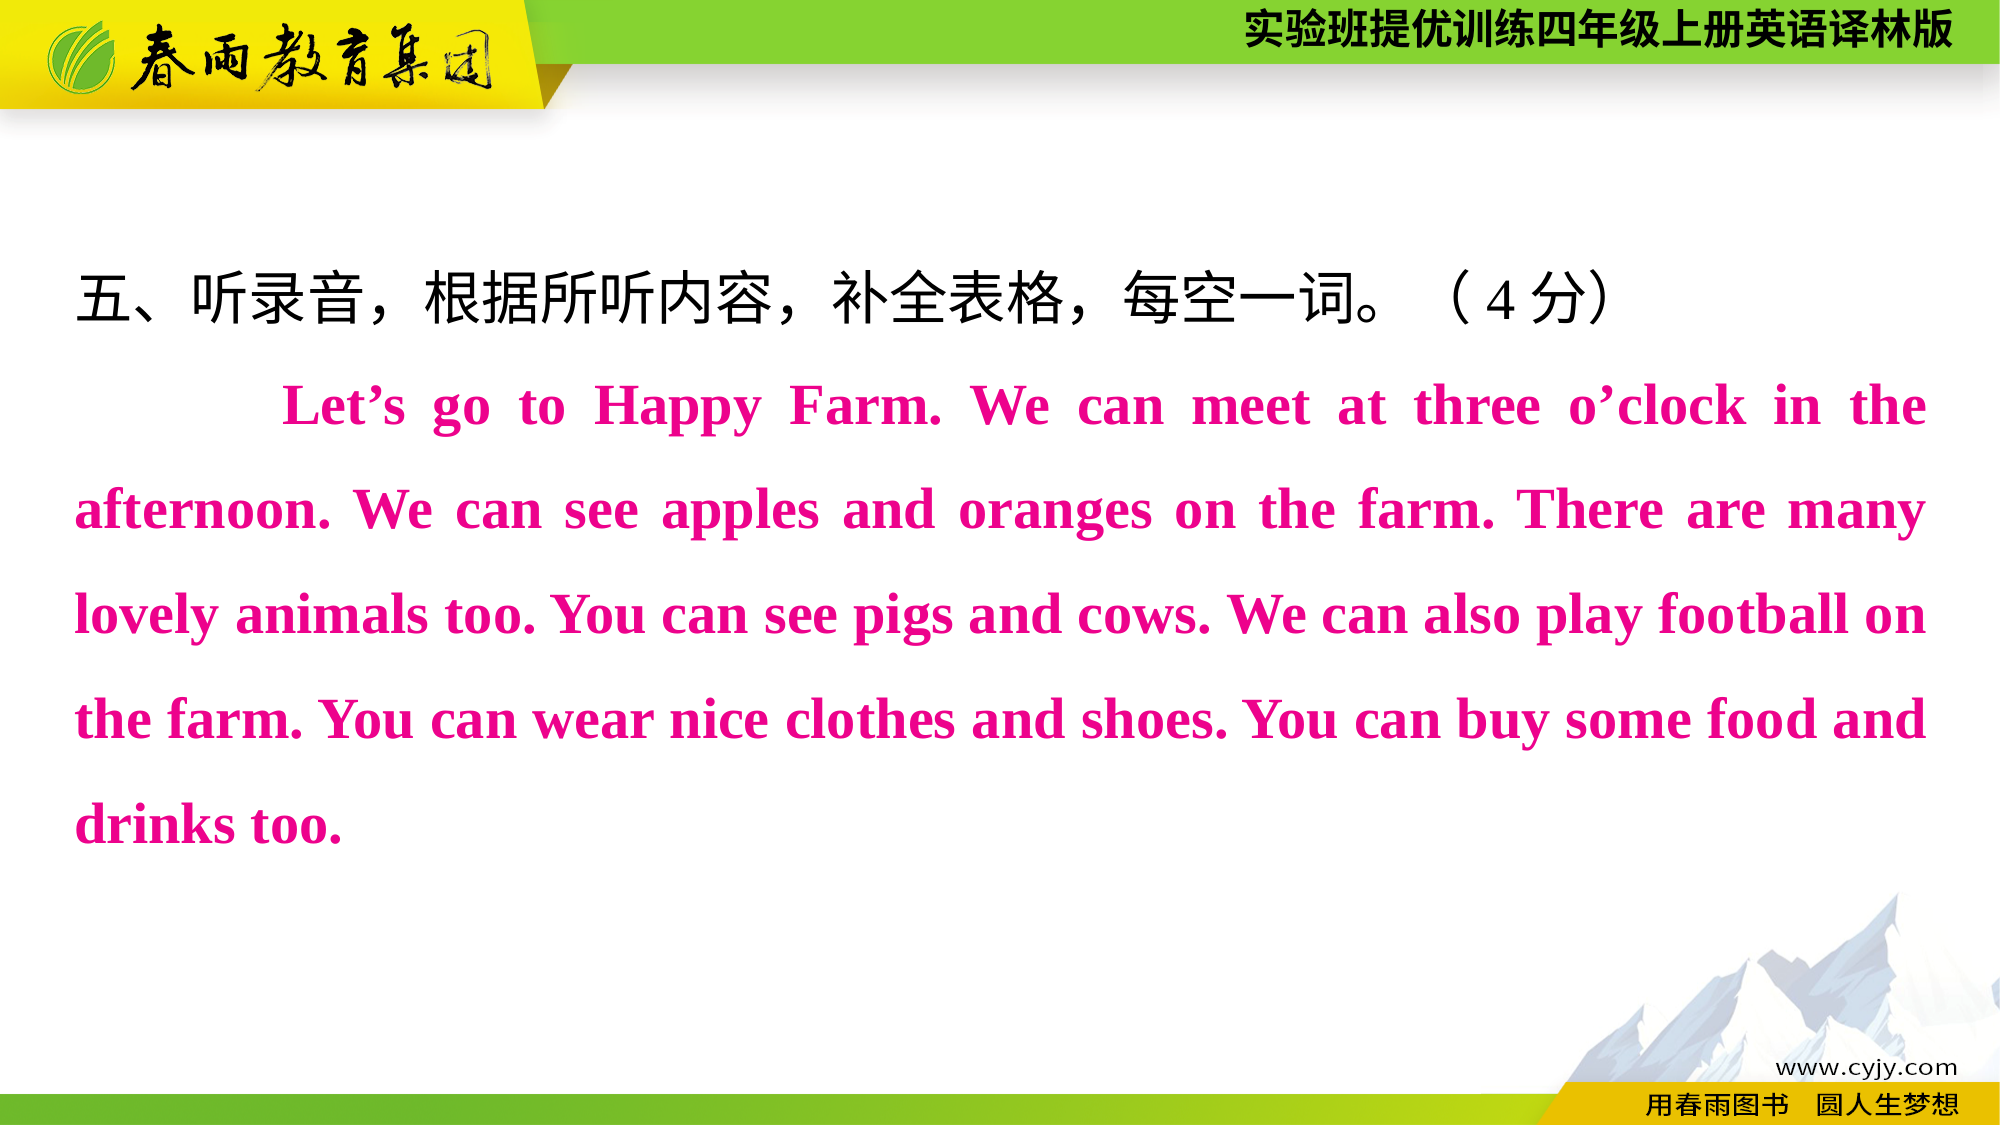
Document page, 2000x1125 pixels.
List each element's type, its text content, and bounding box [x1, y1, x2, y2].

list 五、听录音，根据所听内容，补全表格，每空一词。（4分） Let’s go to Happy Farm. We can meet at three o’clock in the afternoon. We can see apples and oranges on the farm. There are many lovely animals too. You can see pigs and cows. We can also play football on the farm. You can wear nice clothes and shoes. You can buy some food and drinks too. [59, 218, 1944, 870]
picture [0, 0, 2000, 1125]
